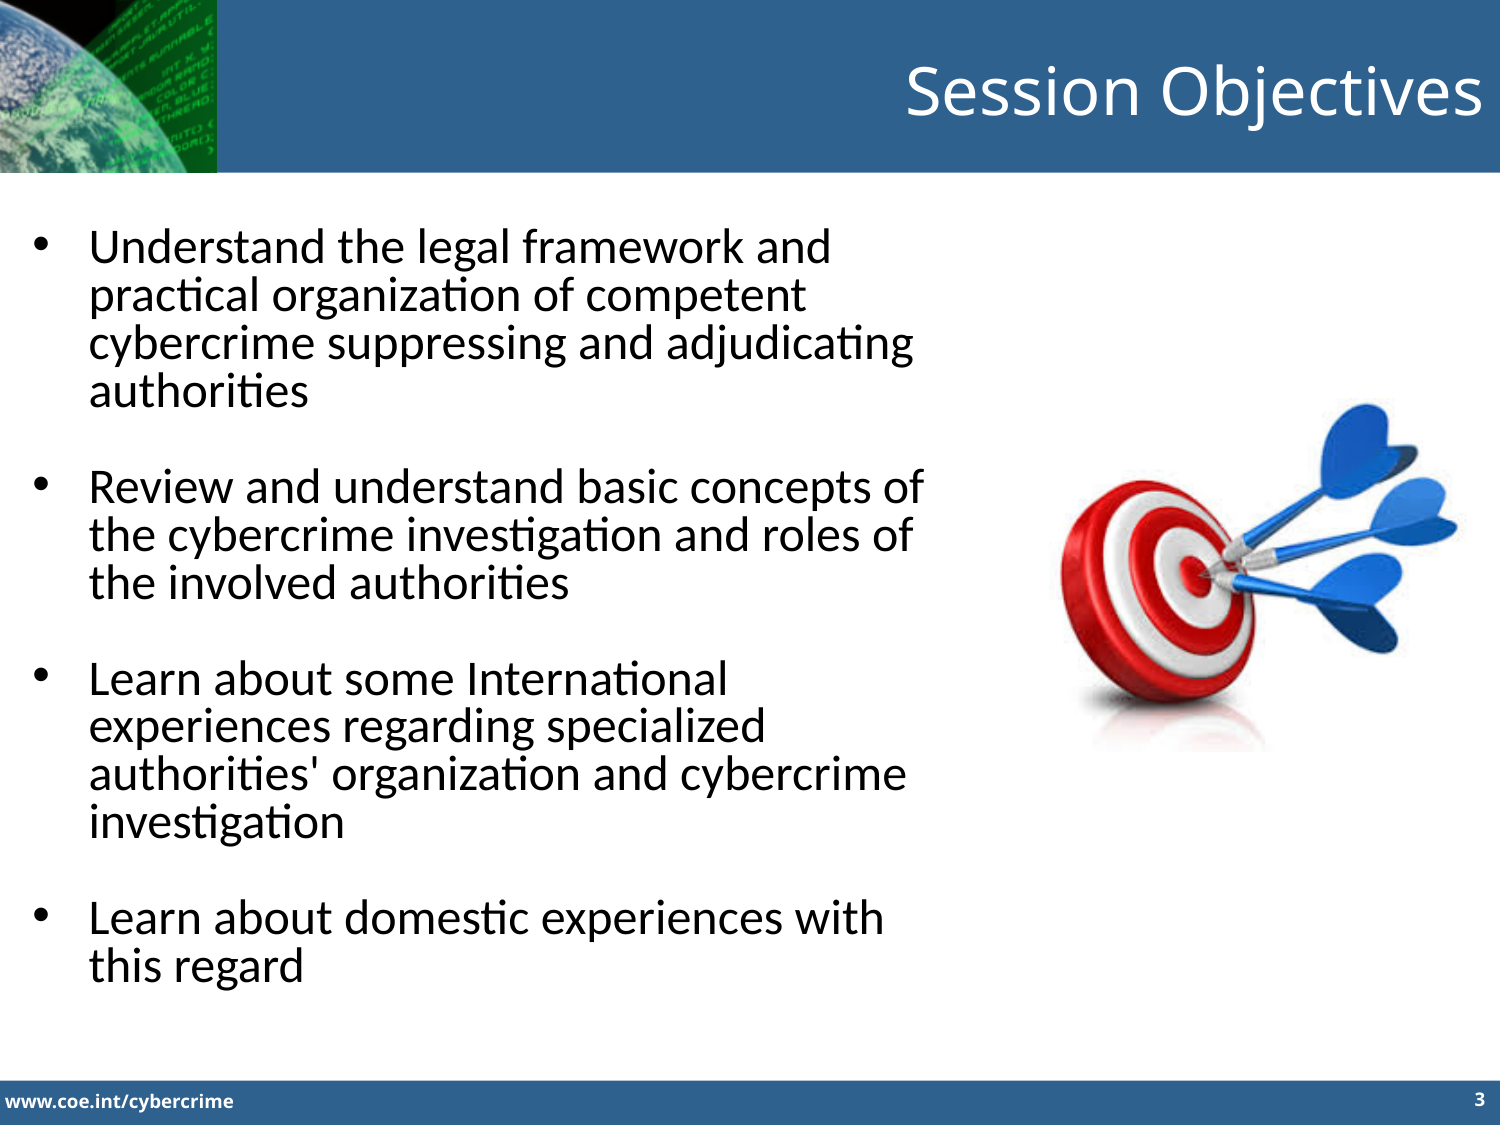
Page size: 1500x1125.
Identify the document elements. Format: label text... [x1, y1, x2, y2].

picture [0, 1, 217, 173]
text_box Session Objectives [229, 12, 1500, 166]
text_box Understand the legal framework and practical organization of competent cybercrime suppressing and adjudicating authorities Review and understand basic concepts of the cybercrime investigation and roles of the involved authorities Learn about some International experiences regarding specialized authorities' organization and cybercrime investigation Learn about domestic experiences with this regard [17, 217, 976, 1000]
picture [1021, 398, 1483, 752]
slide_number 3 [1162, 1080, 1500, 1125]
